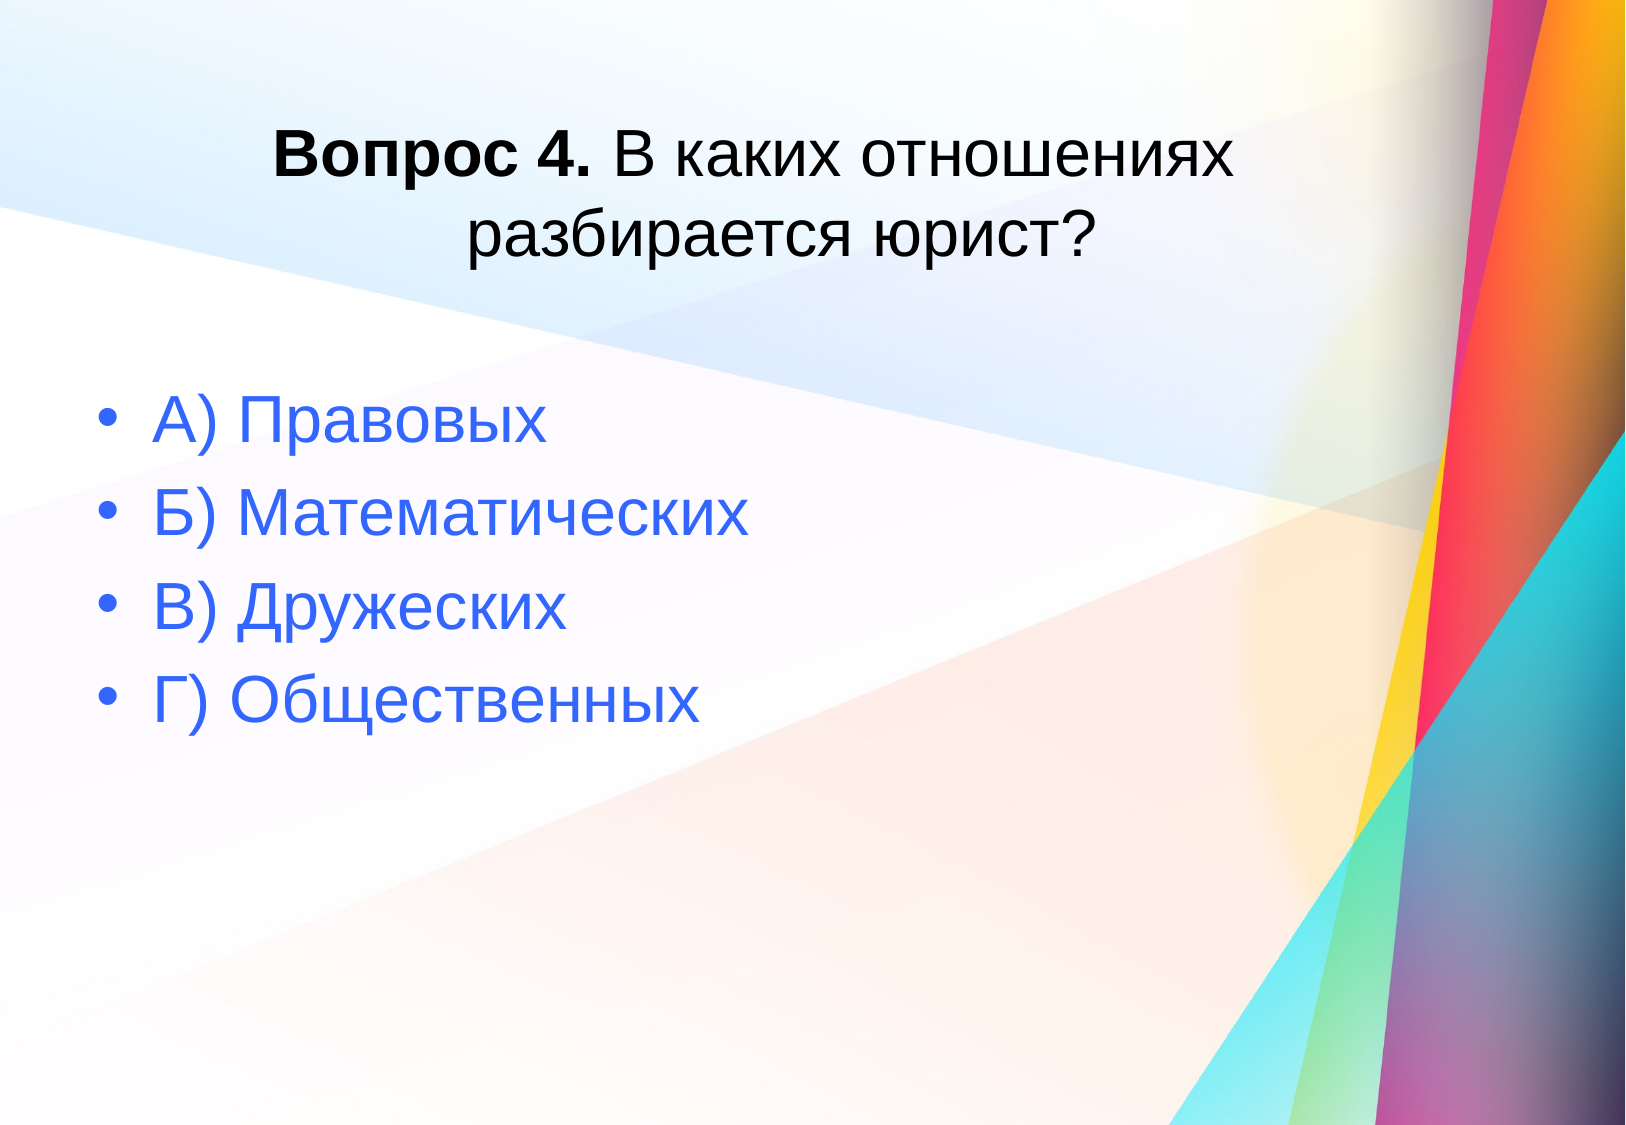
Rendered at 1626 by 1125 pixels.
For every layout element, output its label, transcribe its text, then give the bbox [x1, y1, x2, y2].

picture [0, 0, 1626, 1125]
list Вопрос 4. В каких отношениях разбирается юрист? А) Правовых Б) Математических В) Дружеских Г) Общественных [81, 101, 1427, 1005]
